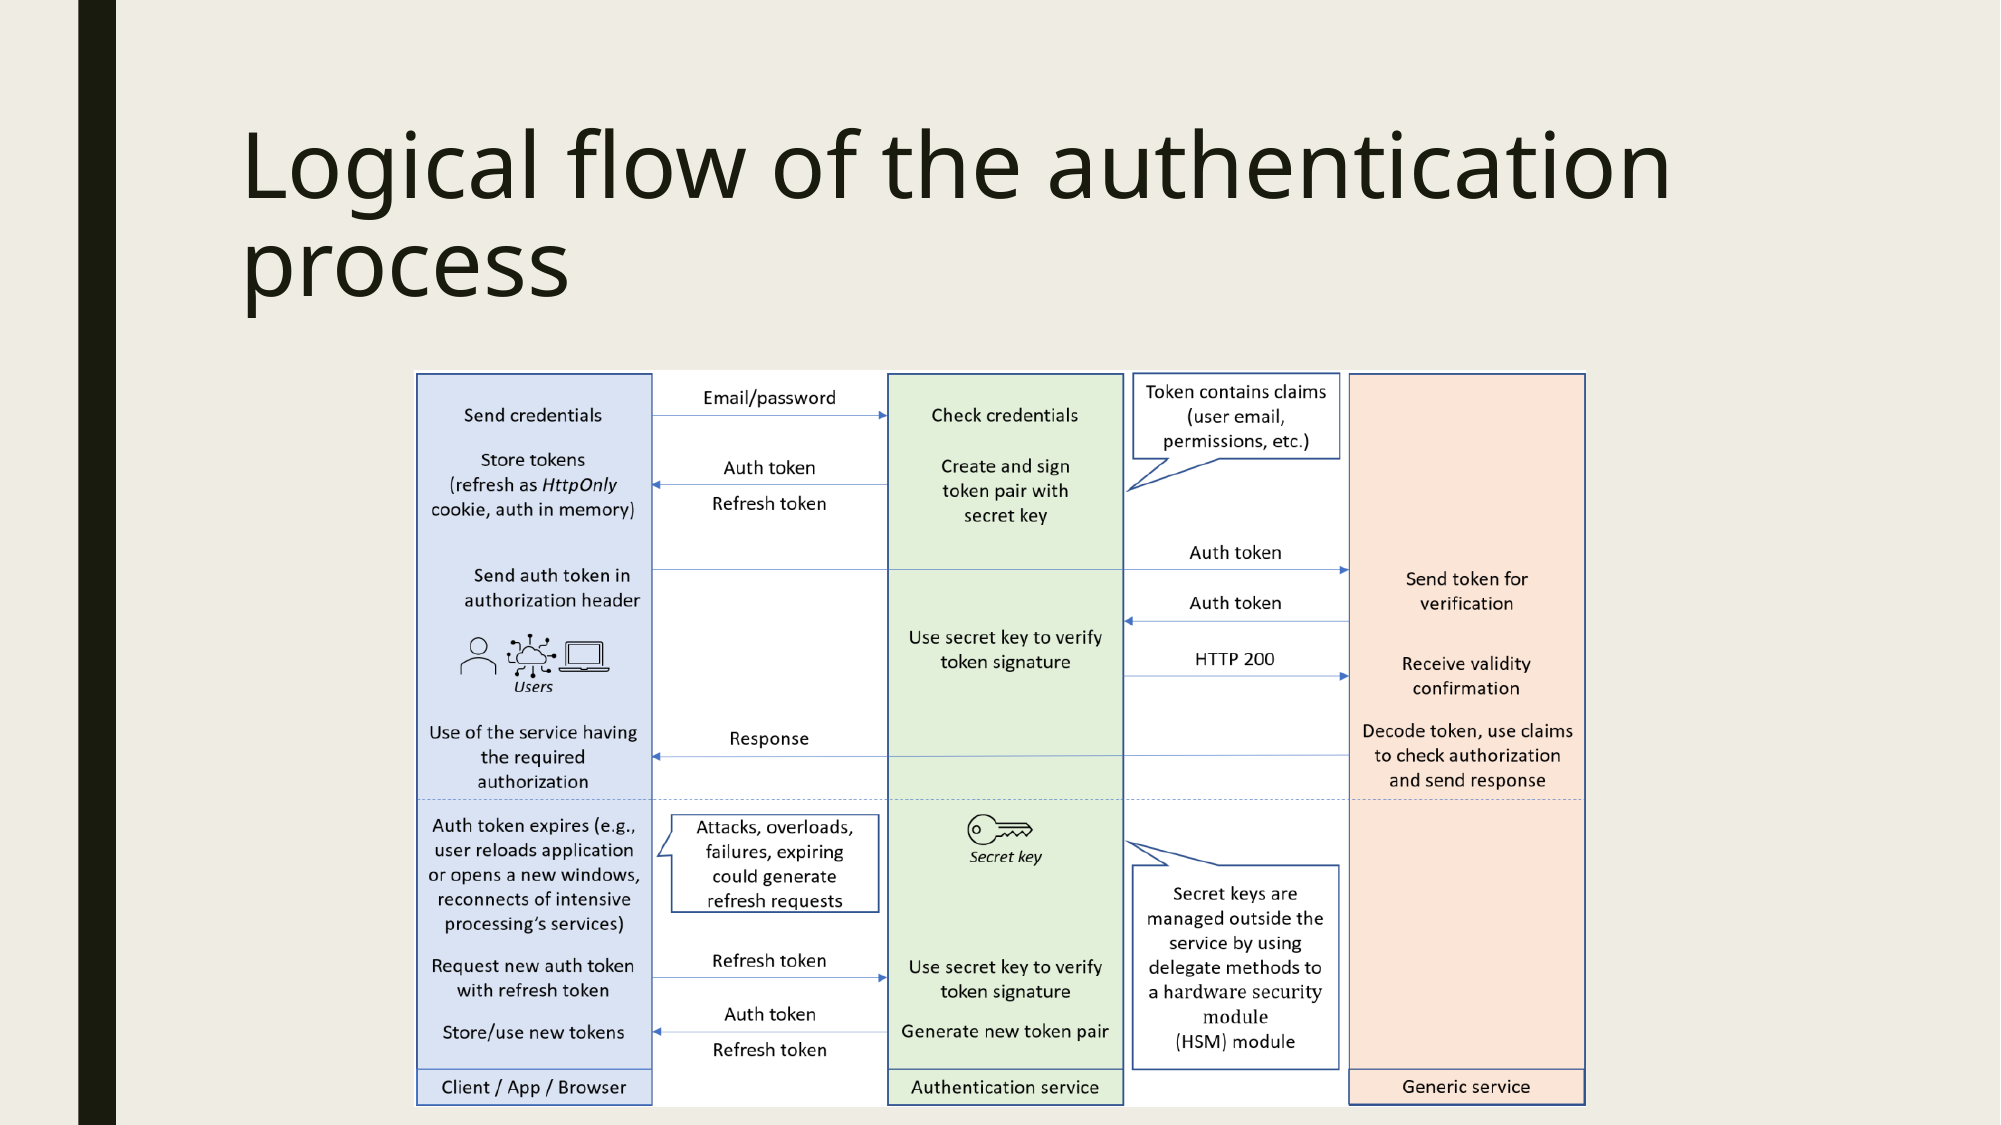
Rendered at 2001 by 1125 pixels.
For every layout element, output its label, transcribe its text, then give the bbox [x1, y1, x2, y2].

title Logical flow of the authentication process [225, 112, 1800, 357]
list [413, 370, 1587, 1107]
